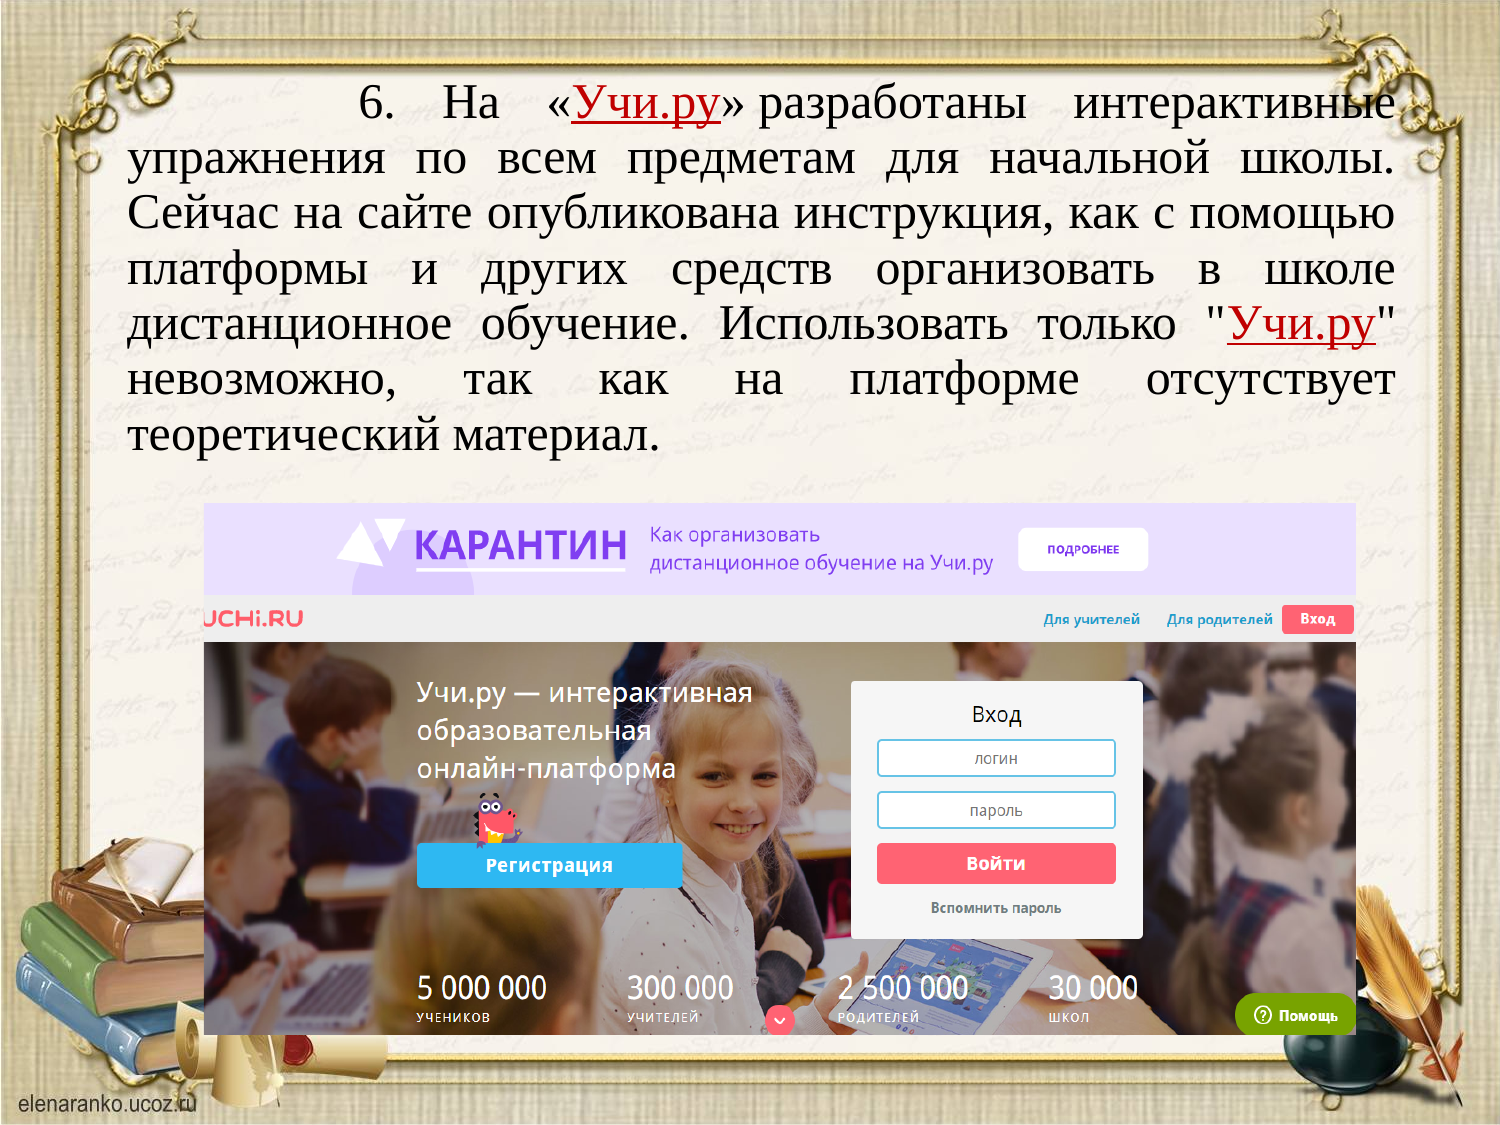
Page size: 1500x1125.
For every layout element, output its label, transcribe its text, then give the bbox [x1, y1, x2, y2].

list 6. На «Учи.ру» разработаны интерактивные упражнения по всем предметам для начальной школы. Сейчас на сайте опубликована инструкция, как с помощью платформы и других средств организовать в школе дистанционное обучение. Использовать только "Учи.ру" невозможно, так как на платформе отсутствует теоретический материал. [112, 66, 1412, 953]
picture [0, 0, 1500, 1125]
